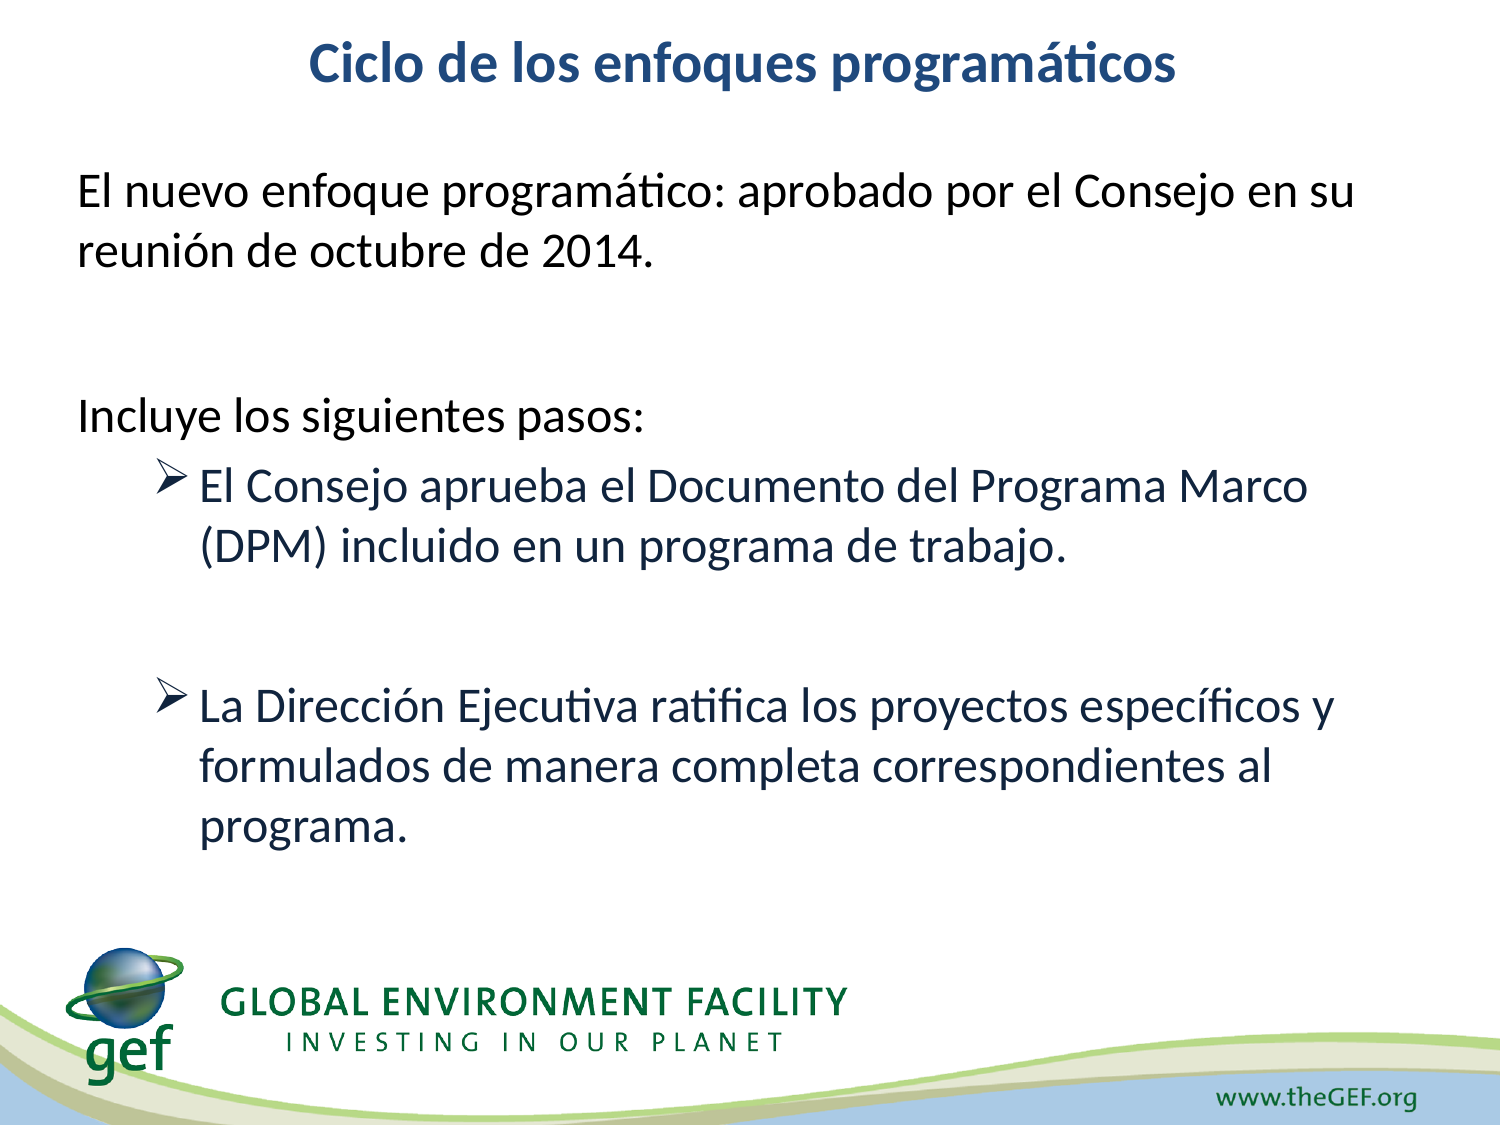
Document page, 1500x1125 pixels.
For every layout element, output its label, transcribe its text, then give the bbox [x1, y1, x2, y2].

list El nuevo enfoque programático: aprobado por el Consejo en su reunión de octubre de 2014. Incluye los siguientes pasos: El Consejo aprueba el Documento del Programa Marco (DPM) incluido en un programa de trabajo. La Dirección Ejecutiva ratifica los proyectos específicos y formulados de manera completa correspondientes al programa. [62, 149, 1463, 851]
picture [0, 920, 1500, 1125]
title Ciclo de los enfoques programáticos [74, 12, 1413, 106]
